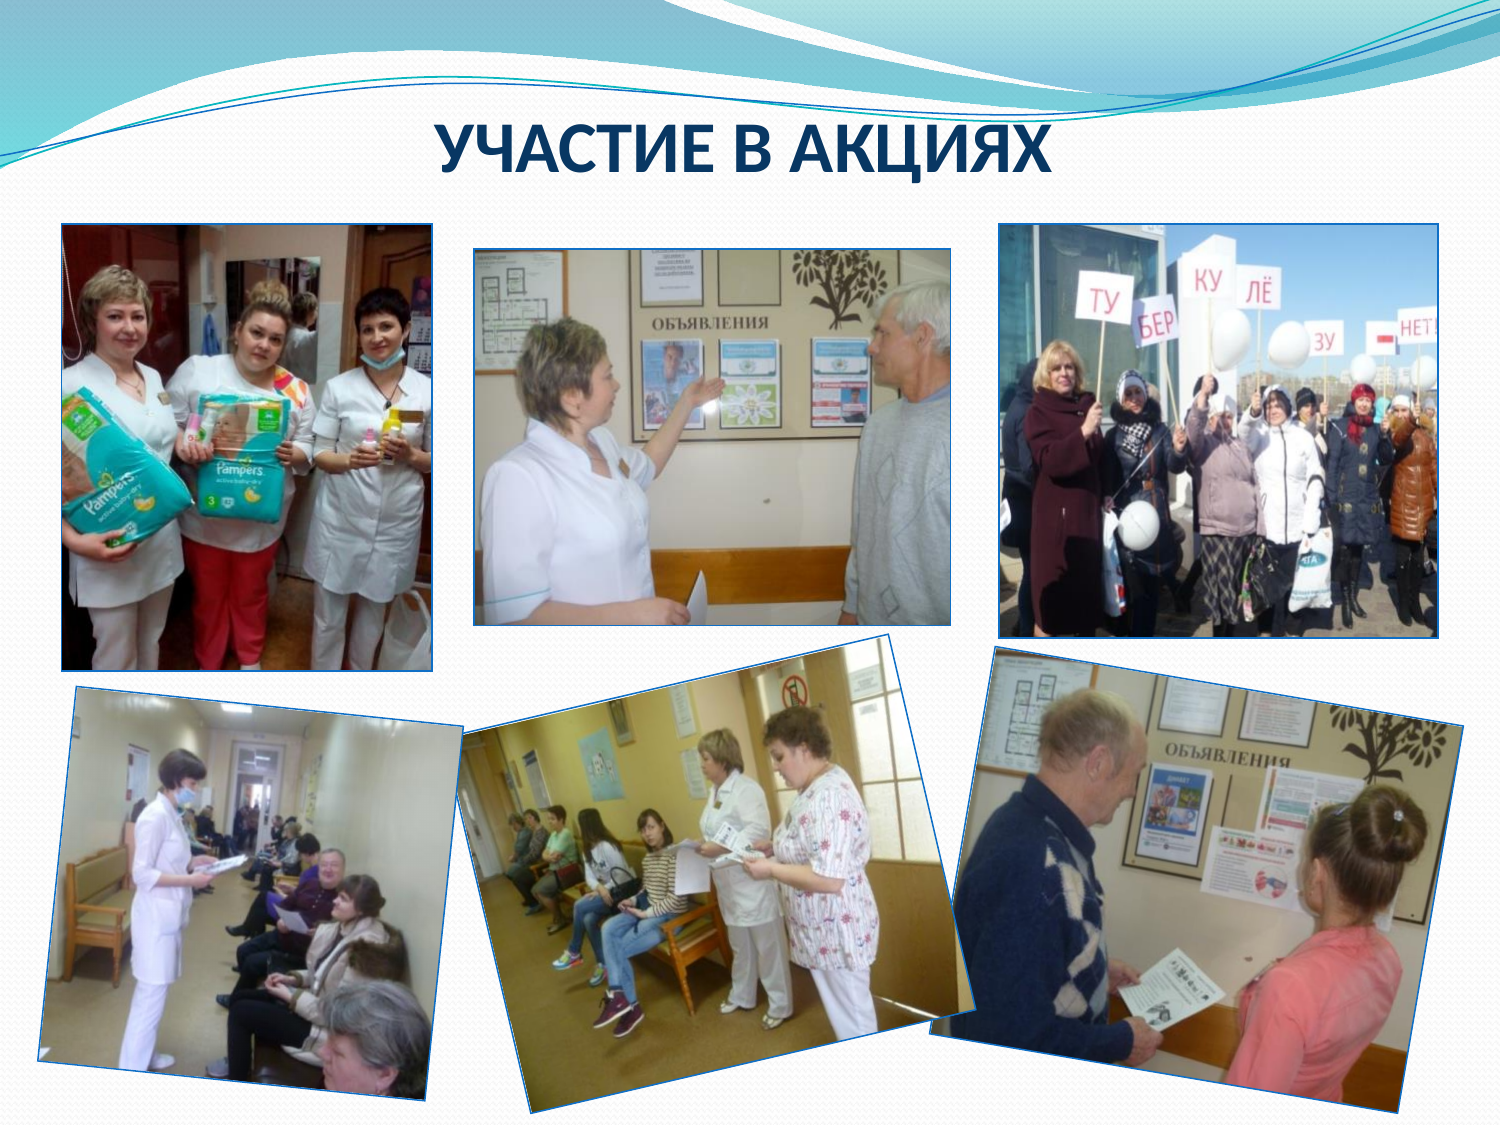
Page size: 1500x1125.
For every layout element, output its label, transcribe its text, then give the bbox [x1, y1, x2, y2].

picture [62, 224, 432, 671]
picture [481, 637, 938, 1067]
picture [56, 688, 445, 1082]
picture [449, 726, 462, 848]
picture [1242, 1085, 1401, 1112]
picture [474, 249, 951, 626]
title Участие в Акциях [225, 125, 1263, 188]
picture [357, 1092, 424, 1099]
picture [943, 877, 954, 1016]
picture [39, 952, 51, 1061]
picture [458, 733, 476, 869]
picture [943, 1016, 954, 1036]
picture [1438, 723, 1462, 864]
picture [524, 1076, 683, 1112]
picture [959, 648, 1434, 1076]
picture [999, 224, 1438, 638]
